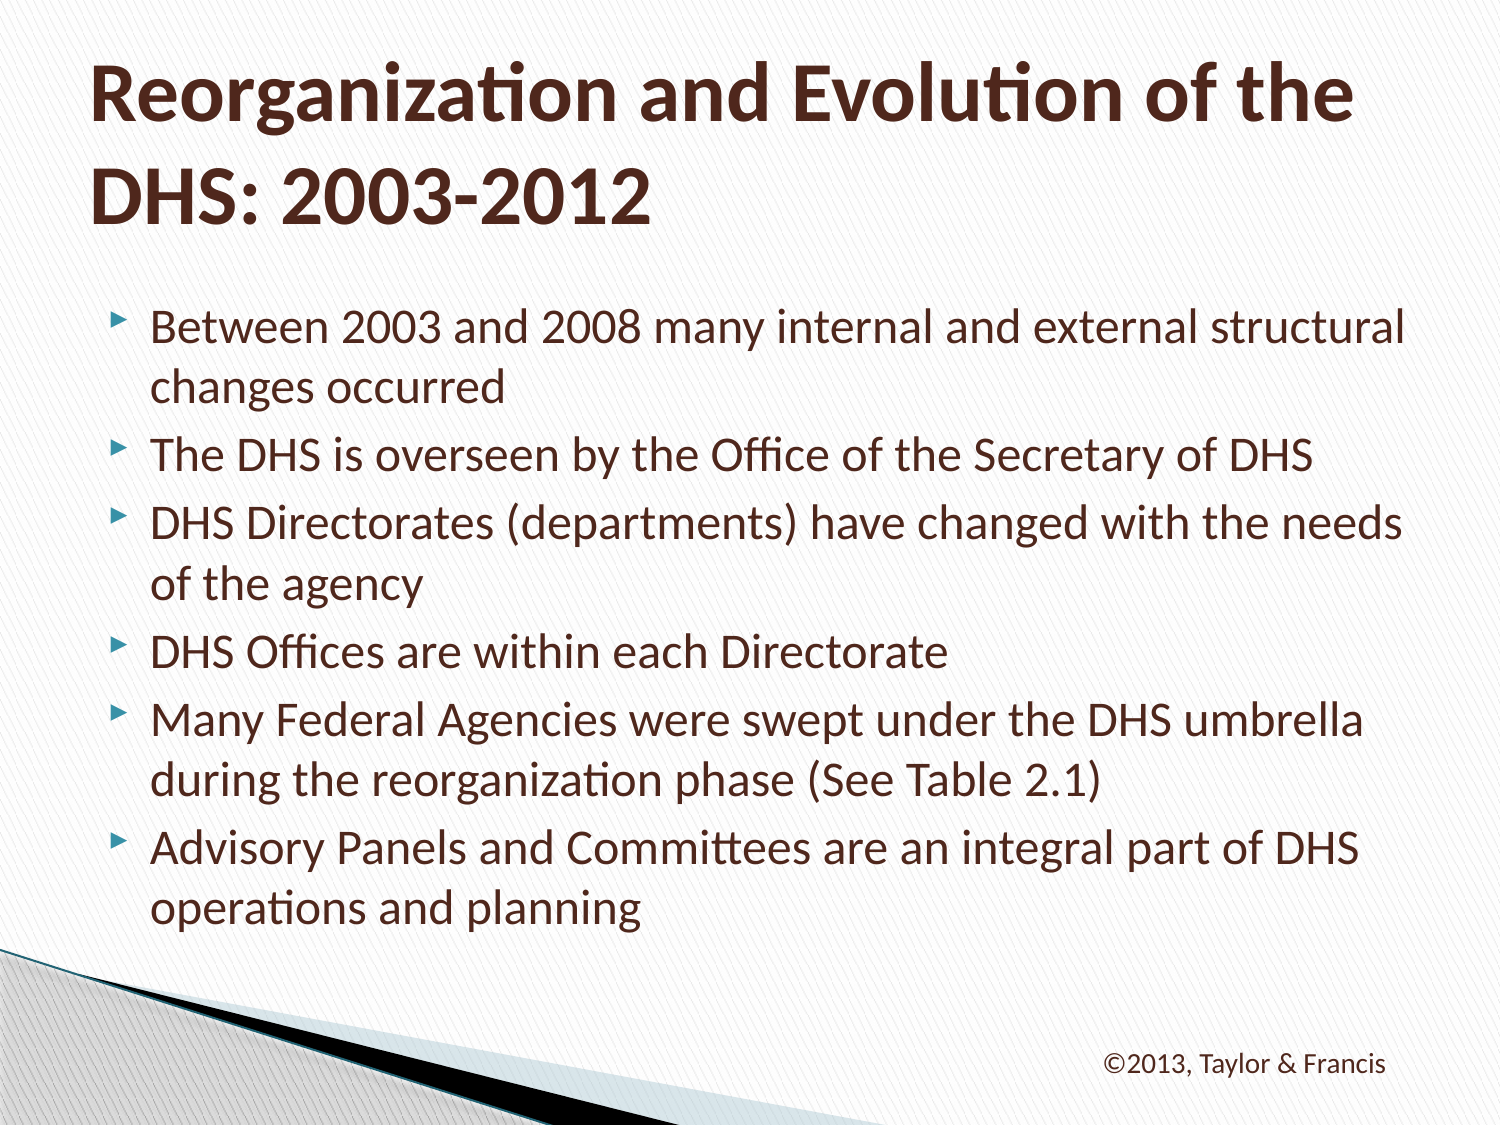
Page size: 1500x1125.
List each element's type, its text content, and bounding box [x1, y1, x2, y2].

text_box ©2013, Taylor & Francis [1087, 1037, 1463, 1082]
title Reorganization and Evolution of the DHS: 2003-2012 [75, 45, 1425, 233]
list Between 2003 and 2008 many internal and external structural changes occurred The DHS is overseen by the Office of the Secretary of DHS DHS Directorates (departments) have changed with the needs of the agency DHS Offices are within each Directorate Many Federal Agencies were swept under the DHS umbrella during the reorganization phase (See Table 2.1) Advisory Panels and Committees are an integral part of DHS operations and planning [74, 242, 1426, 986]
